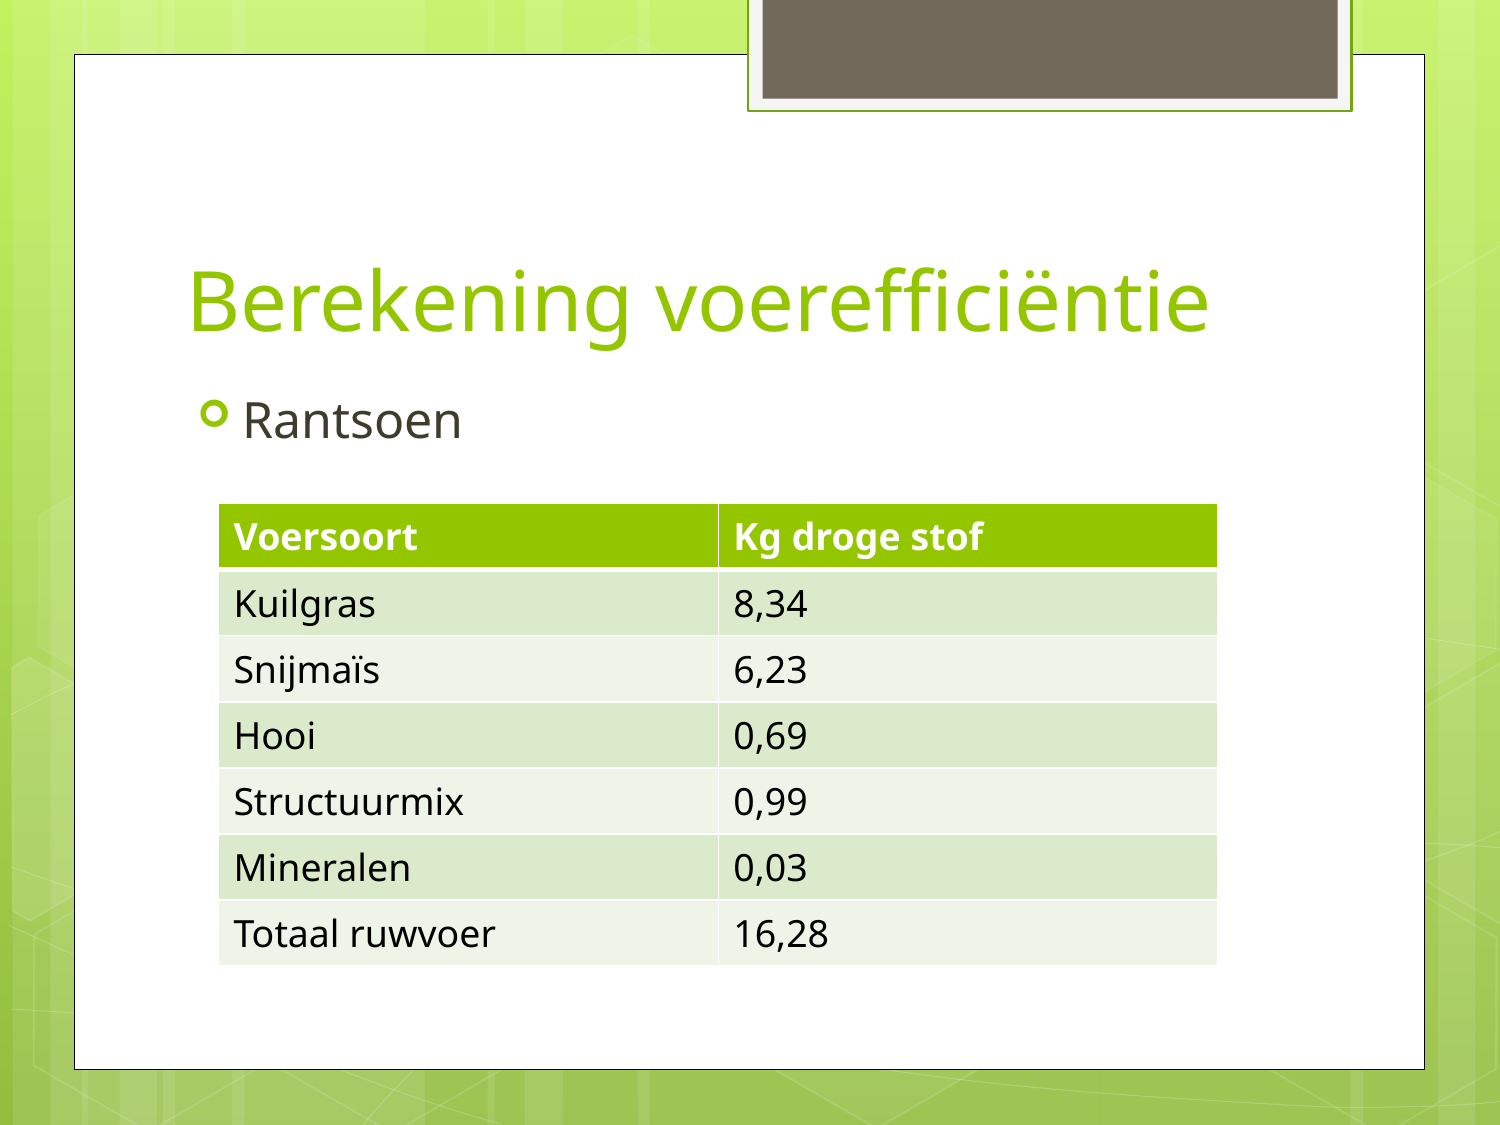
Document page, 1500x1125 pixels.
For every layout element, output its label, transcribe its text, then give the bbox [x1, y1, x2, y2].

table_cell 0,69 [719, 703, 1217, 767]
table_cell Mineralen [219, 835, 718, 899]
table_cell Totaal ruwvoer [219, 901, 718, 965]
table_cell Structuurmix [219, 769, 718, 833]
table_cell Snijmaïs [219, 636, 718, 701]
table_cell 8,34 [719, 572, 1217, 635]
list Rantsoen [171, 381, 1283, 957]
table_cell 0,99 [719, 769, 1217, 833]
table_cell Hooi [219, 703, 718, 767]
table_header Kg droge stof [719, 504, 1217, 567]
title Berekening voerefficiëntie [171, 168, 1324, 357]
table_cell 0,03 [719, 835, 1217, 899]
table_cell 6,23 [719, 636, 1217, 701]
table_header Voersoort [219, 504, 718, 567]
table_cell 16,28 [719, 901, 1217, 965]
table_cell Kuilgras [219, 572, 718, 635]
